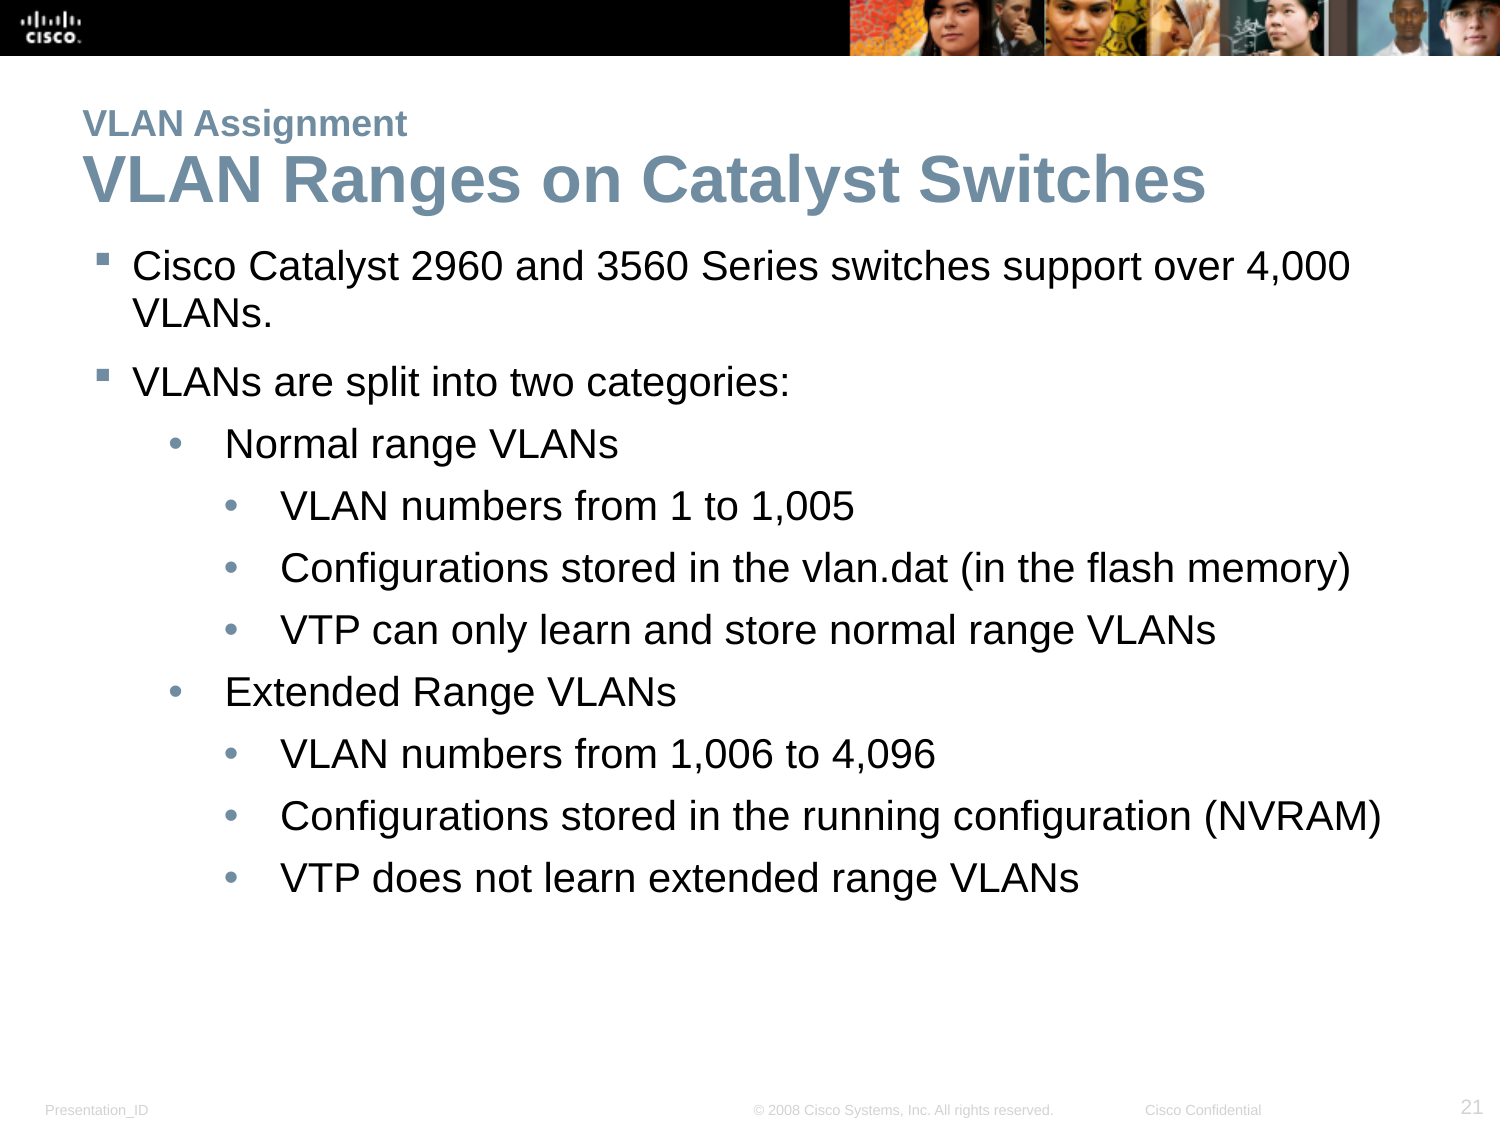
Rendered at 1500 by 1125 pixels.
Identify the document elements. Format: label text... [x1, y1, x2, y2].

picture [0, 0, 1500, 56]
title VLAN Assignment VLAN Ranges on Catalyst Switches [68, 85, 1406, 224]
list Cisco Catalyst 2960 and 3560 Series switches support over 4,000 VLANs. VLANs are split into two categories: Normal range VLANs VLAN numbers from 1 to 1,005 Configurations stored in the vlan.dat (in the flash memory) VTP can only learn and store normal range VLANs Extended Range VLANs VLAN numbers from 1,006 to 4,096 Configurations stored in the running configuration (NVRAM) VTP does not learn extended range VLANs [79, 235, 1408, 1039]
